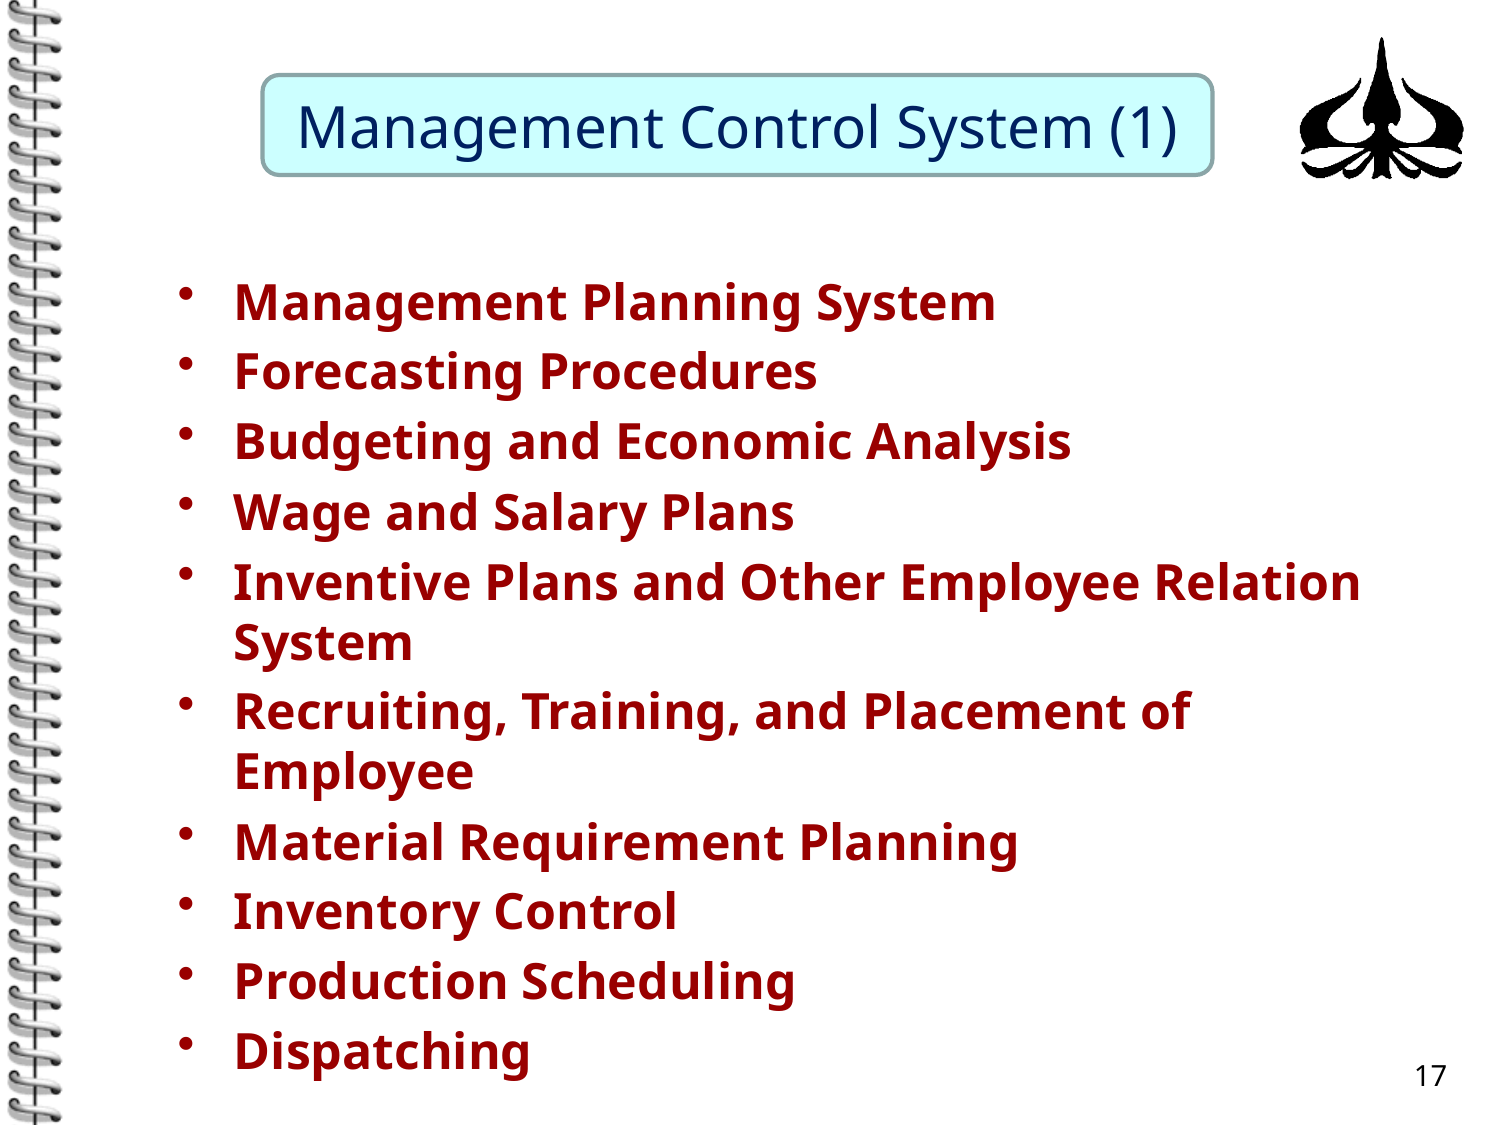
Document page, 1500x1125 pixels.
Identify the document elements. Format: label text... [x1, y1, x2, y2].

picture [0, 0, 1500, 1125]
text_box Management Control System (1) [260, 72, 1215, 178]
slide_number 17 [1112, 1049, 1463, 1091]
list Management Planning System Forecasting Procedures Budgeting and Economic Analysis Wage and Salary Plans Inventive Plans and Other Employee Relation System Recruiting, Training, and Placement of Employee Material Requirement Planning Inventory Control Production Scheduling Dispatching [162, 262, 1426, 1006]
